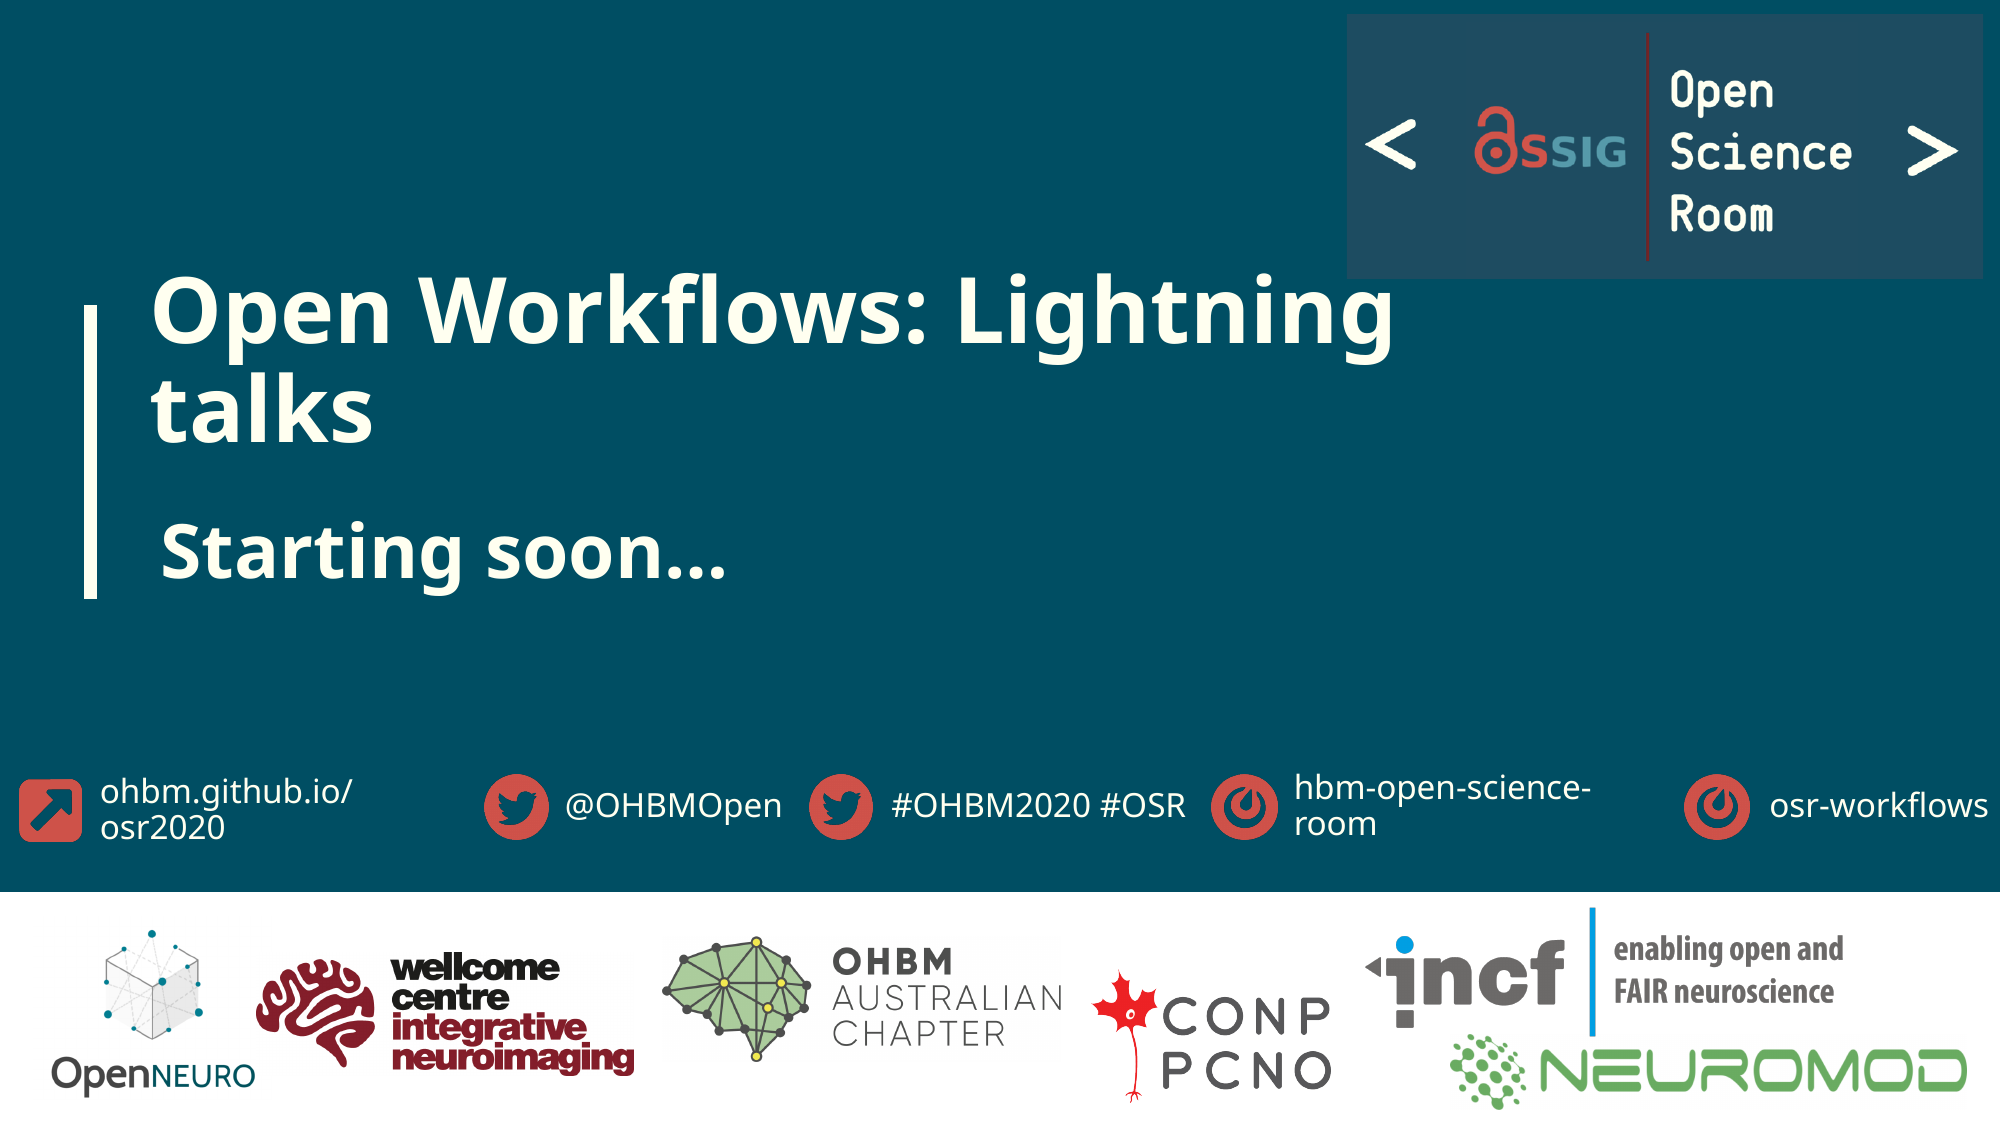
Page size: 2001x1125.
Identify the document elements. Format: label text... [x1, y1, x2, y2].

text_box Starting soon… [145, 427, 1495, 603]
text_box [808, 770, 1208, 844]
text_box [484, 771, 800, 843]
title Open Workflows: Lightning talks [134, 294, 1574, 470]
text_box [1211, 774, 1680, 840]
picture [1348, 15, 1982, 278]
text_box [33, 863, 1967, 1110]
text_box [0, 0, 2000, 893]
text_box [19, 775, 490, 846]
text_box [1684, 774, 2000, 840]
